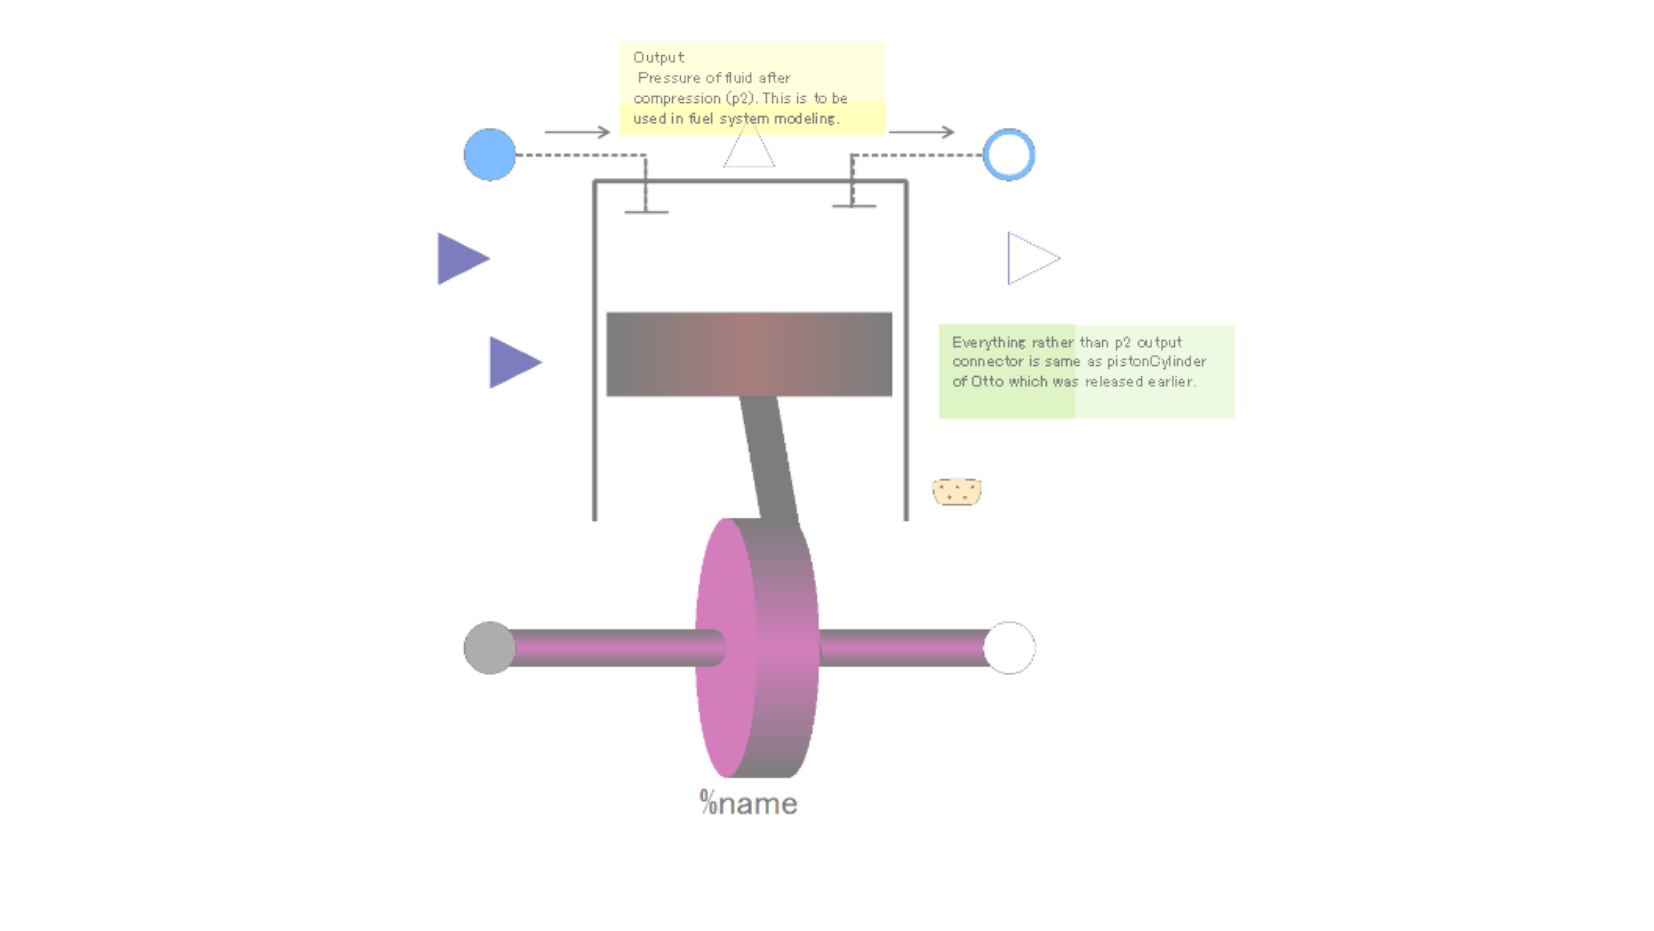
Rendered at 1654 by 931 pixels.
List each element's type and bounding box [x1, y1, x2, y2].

picture [424, 41, 1235, 833]
